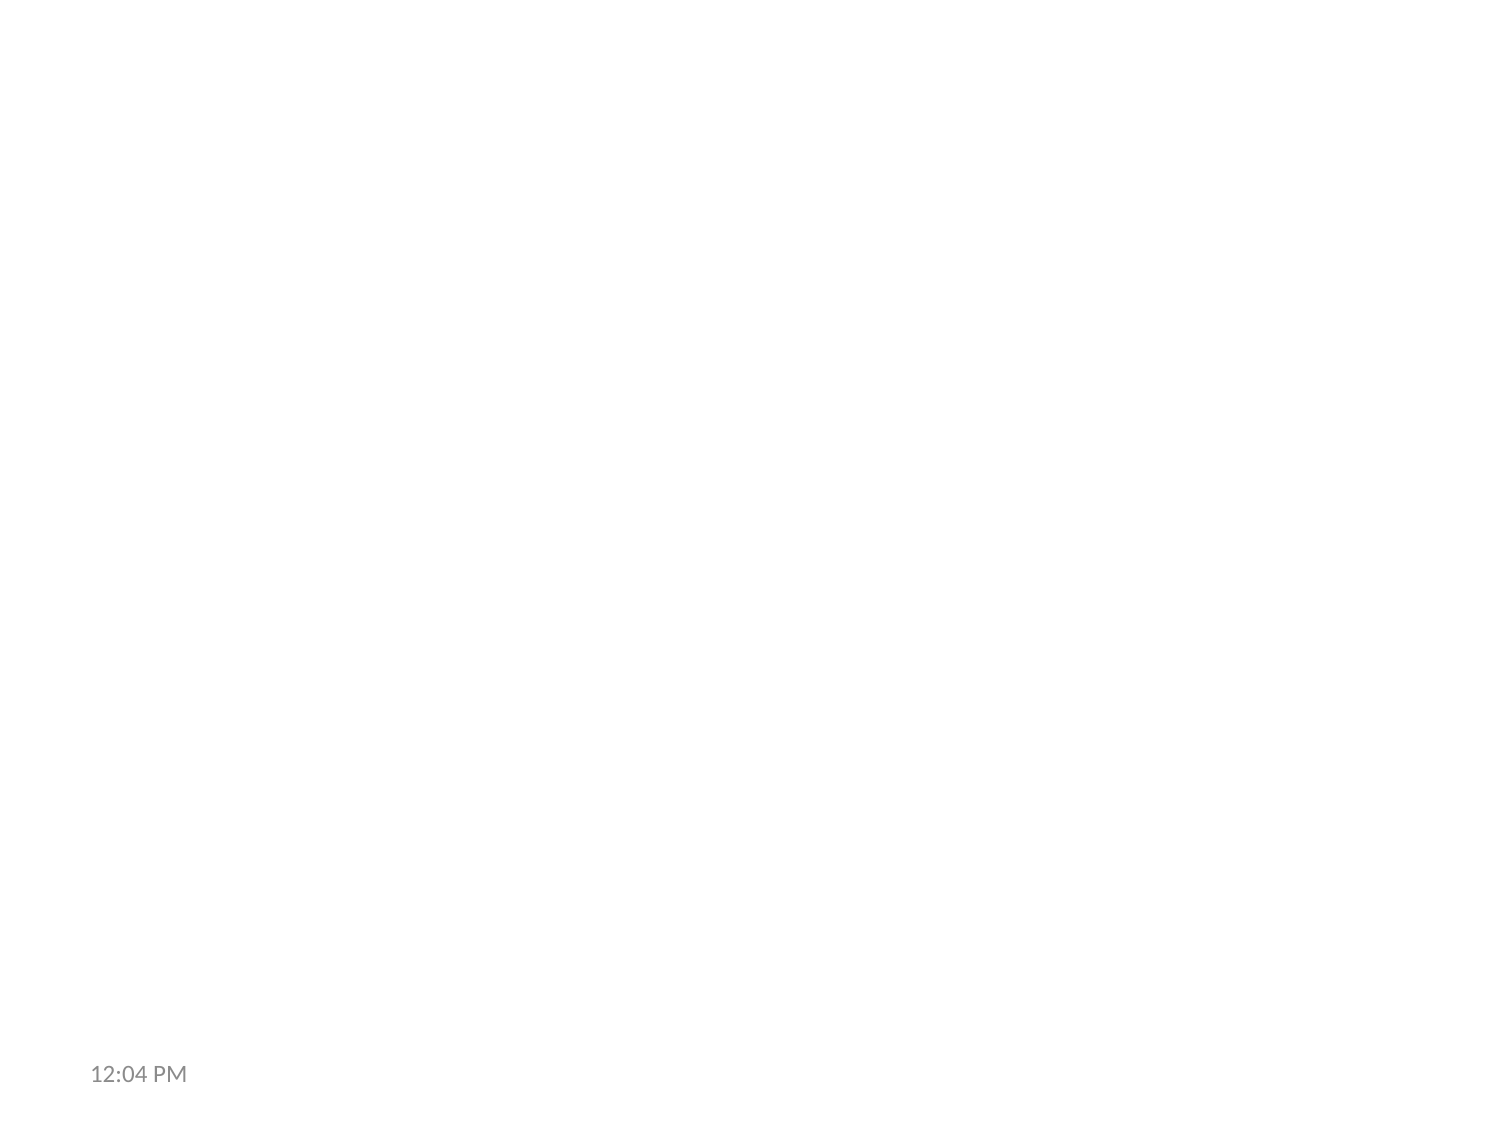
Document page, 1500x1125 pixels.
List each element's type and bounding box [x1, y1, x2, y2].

slide_number [75, 1042, 425, 1103]
